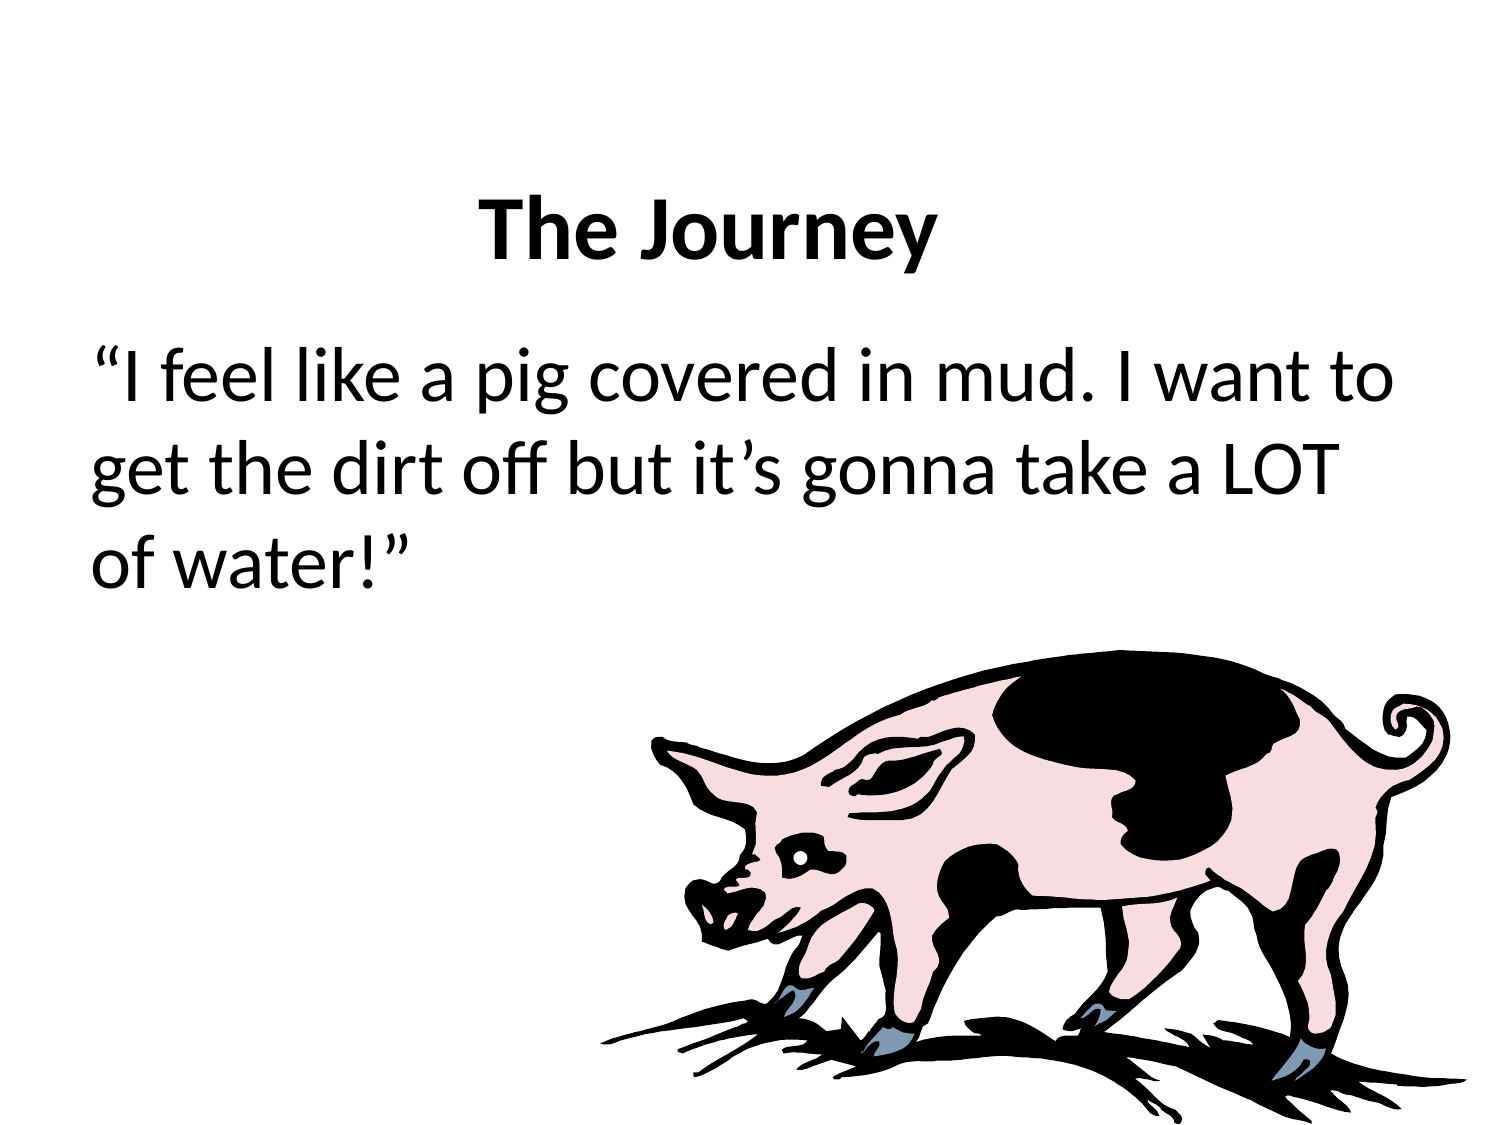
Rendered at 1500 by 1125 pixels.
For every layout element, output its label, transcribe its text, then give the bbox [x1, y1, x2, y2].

title The Journey [462, 99, 956, 237]
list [599, 649, 1467, 1125]
list “I feel like a pig covered in mud. I want to get the dirt off but it’s gonna take a LOT of water!” [75, 237, 1425, 613]
